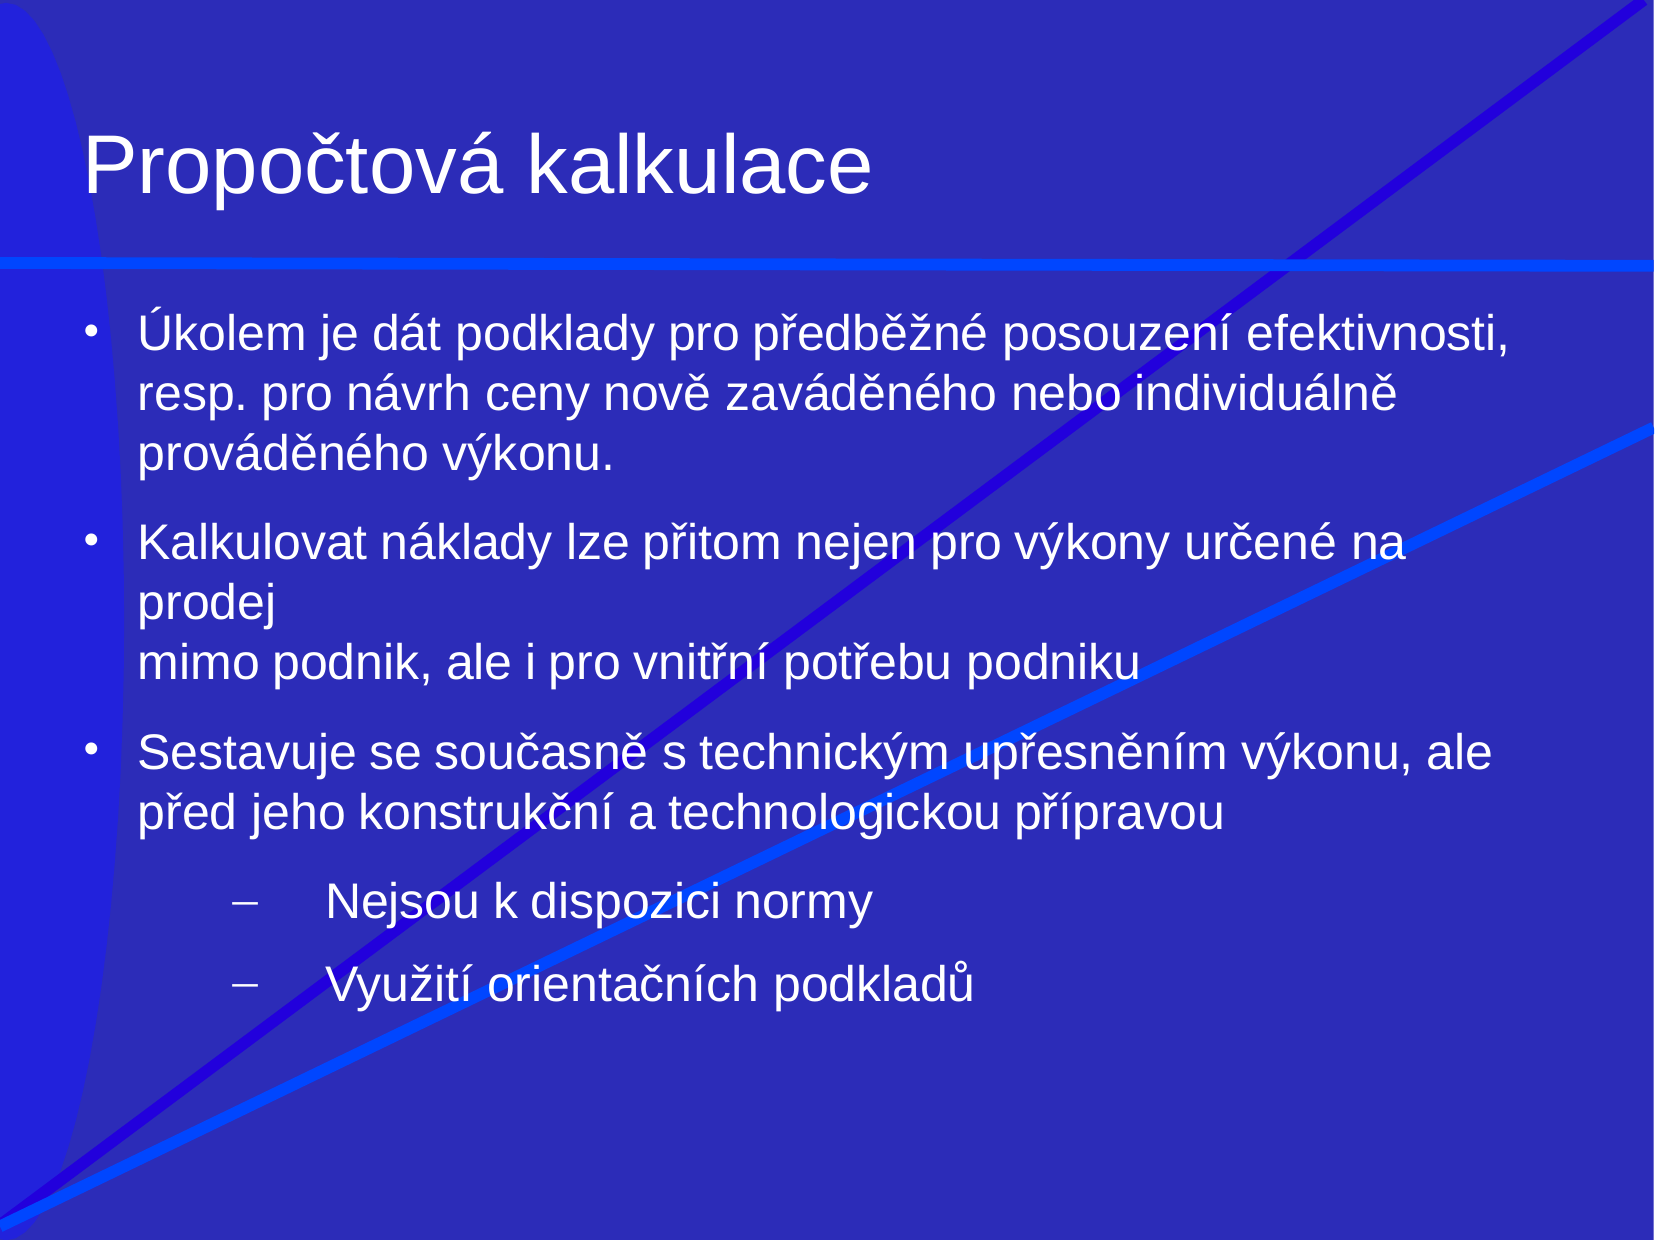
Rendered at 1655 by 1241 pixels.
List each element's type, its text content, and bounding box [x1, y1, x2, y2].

title Propočtová kalkulace [80, 110, 1574, 318]
text_box Úkolem je dát podklady pro předběžné posouzení efektivnosti, resp. pro návrh ceny nově zaváděného nebo individuálně prováděného výkonu. Kalkulovat náklady lze přitom nejen pro výkony určené na prodej mimo podnik, ale i pro vnitřní potřebu podniku Sestavuje se současně s technickým upřesněním výkonu, ale před jeho konstrukční a technologickou přípravou Nejsou k dispozici normy Využití orientačních podkladů [80, 300, 1570, 1012]
